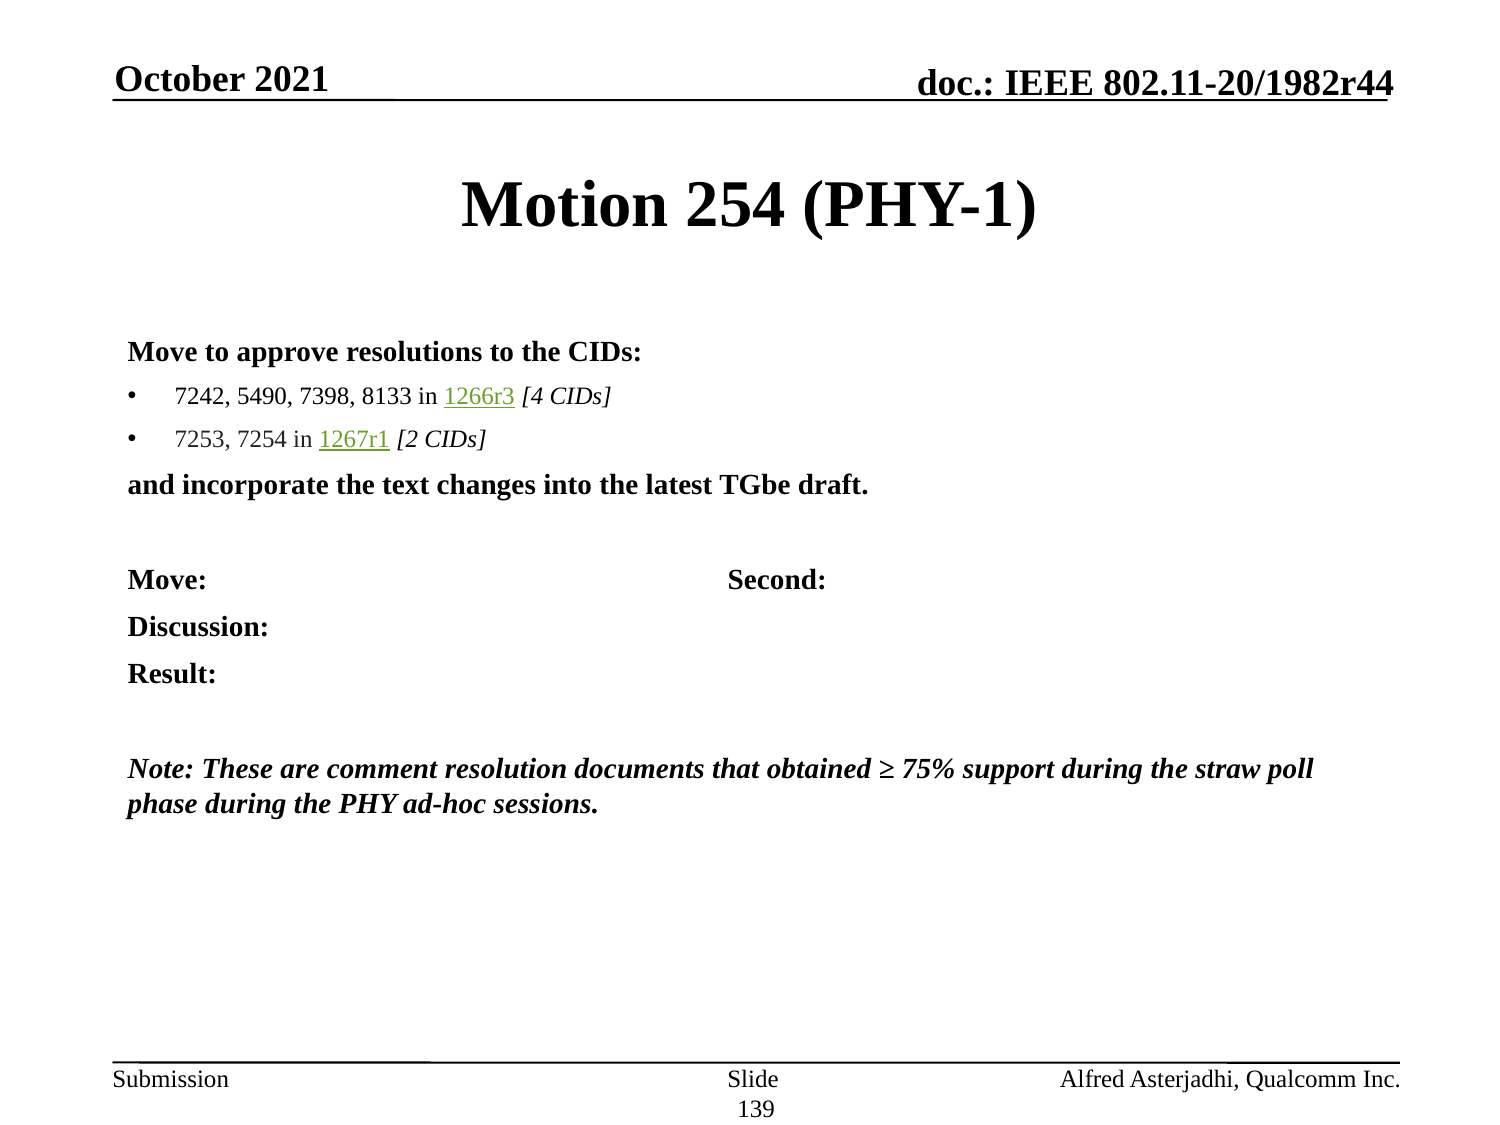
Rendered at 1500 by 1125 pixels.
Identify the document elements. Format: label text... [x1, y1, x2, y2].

title Motion 254 (PHY-1) [112, 112, 1388, 288]
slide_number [114, 54, 423, 100]
list Move to approve resolutions to the CIDs: 7242, 5490, 7398, 8133 in 1266r3 [4 CIDs] 7253, 7254 in 1267r1 [2 CIDs] and incorporate the text changes into the latest TGbe draft. Move: Second: Discussion: Result: Note: These are comment resolution documents that obtained ≥ 75% support during the straw poll phase during the PHY ad-hoc sessions. [112, 324, 1388, 1063]
footer Alfred Asterjadhi, Qualcomm Inc. [878, 1061, 1402, 1093]
slide_number Slide 139 [712, 1061, 800, 1123]
